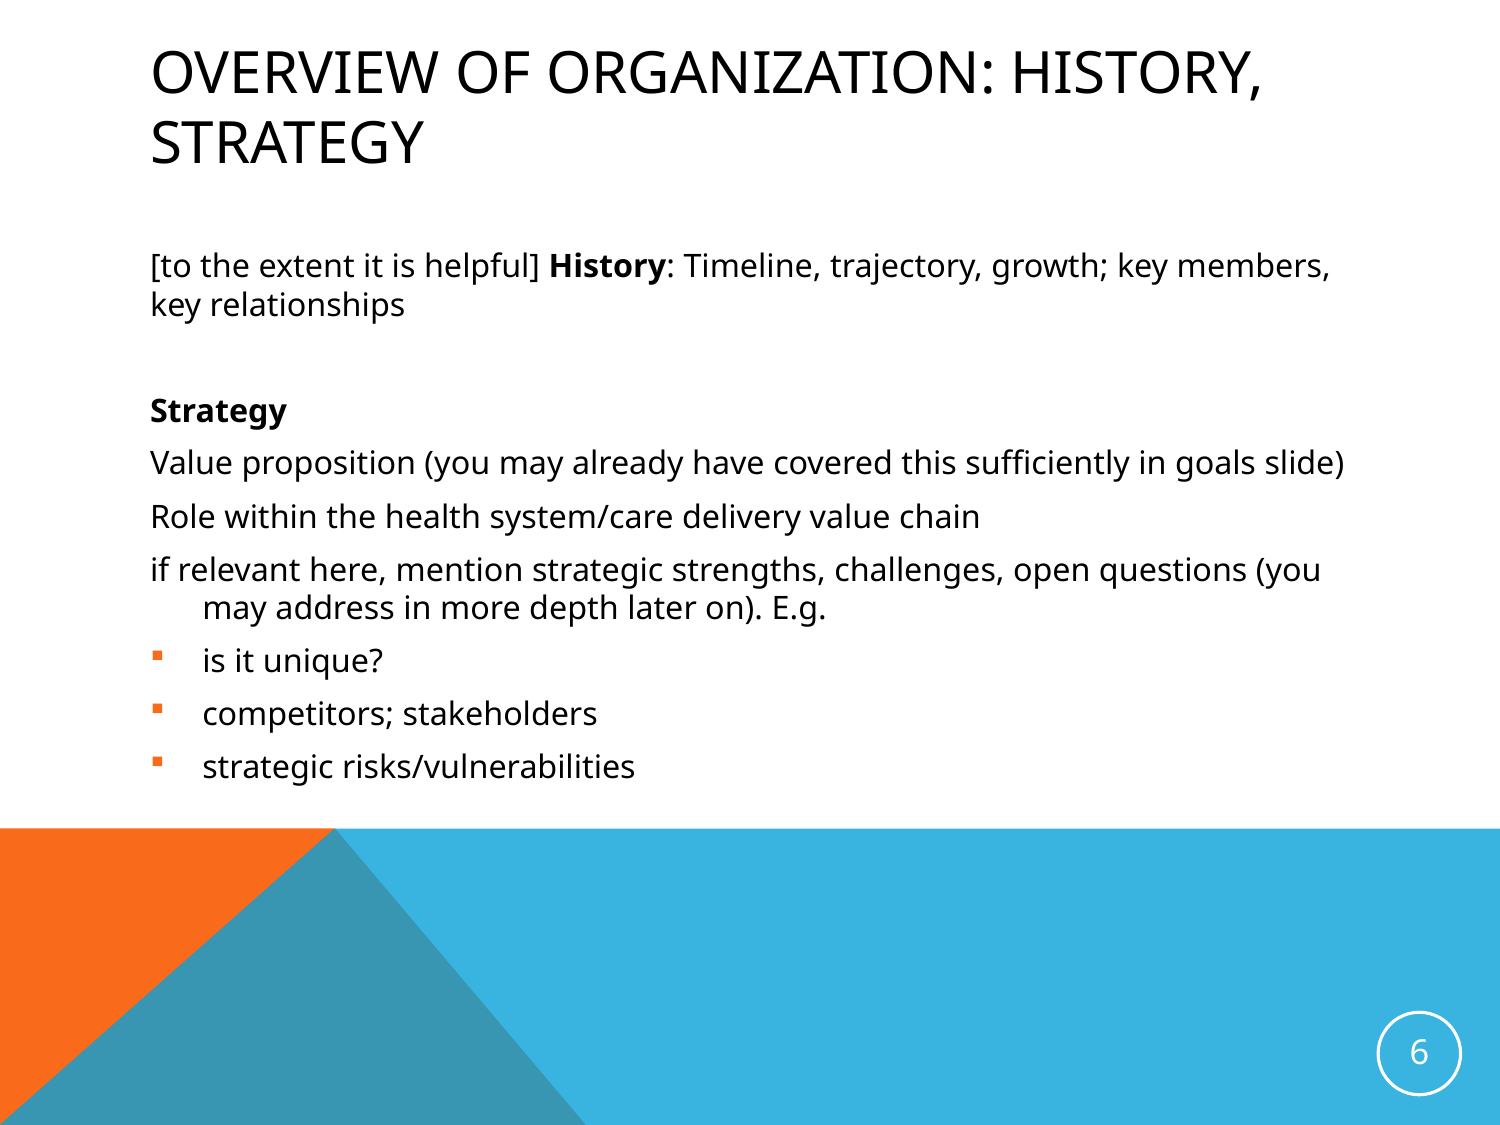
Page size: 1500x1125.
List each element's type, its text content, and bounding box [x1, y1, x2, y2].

list [to the extent it is helpful] History: Timeline, trajectory, growth; key members, key relationships Strategy Value proposition (you may already have covered this sufficiently in goals slide) Role within the health system/care delivery value chain if relevant here, mention strategic strengths, challenges, open questions (you may address in more depth later on). E.g. is it unique? competitors; stakeholders strategic risks/vulnerabilities [135, 237, 1369, 825]
title Overview of organization: History, strategy [135, 60, 1369, 150]
slide_number 6 [1376, 1010, 1463, 1097]
